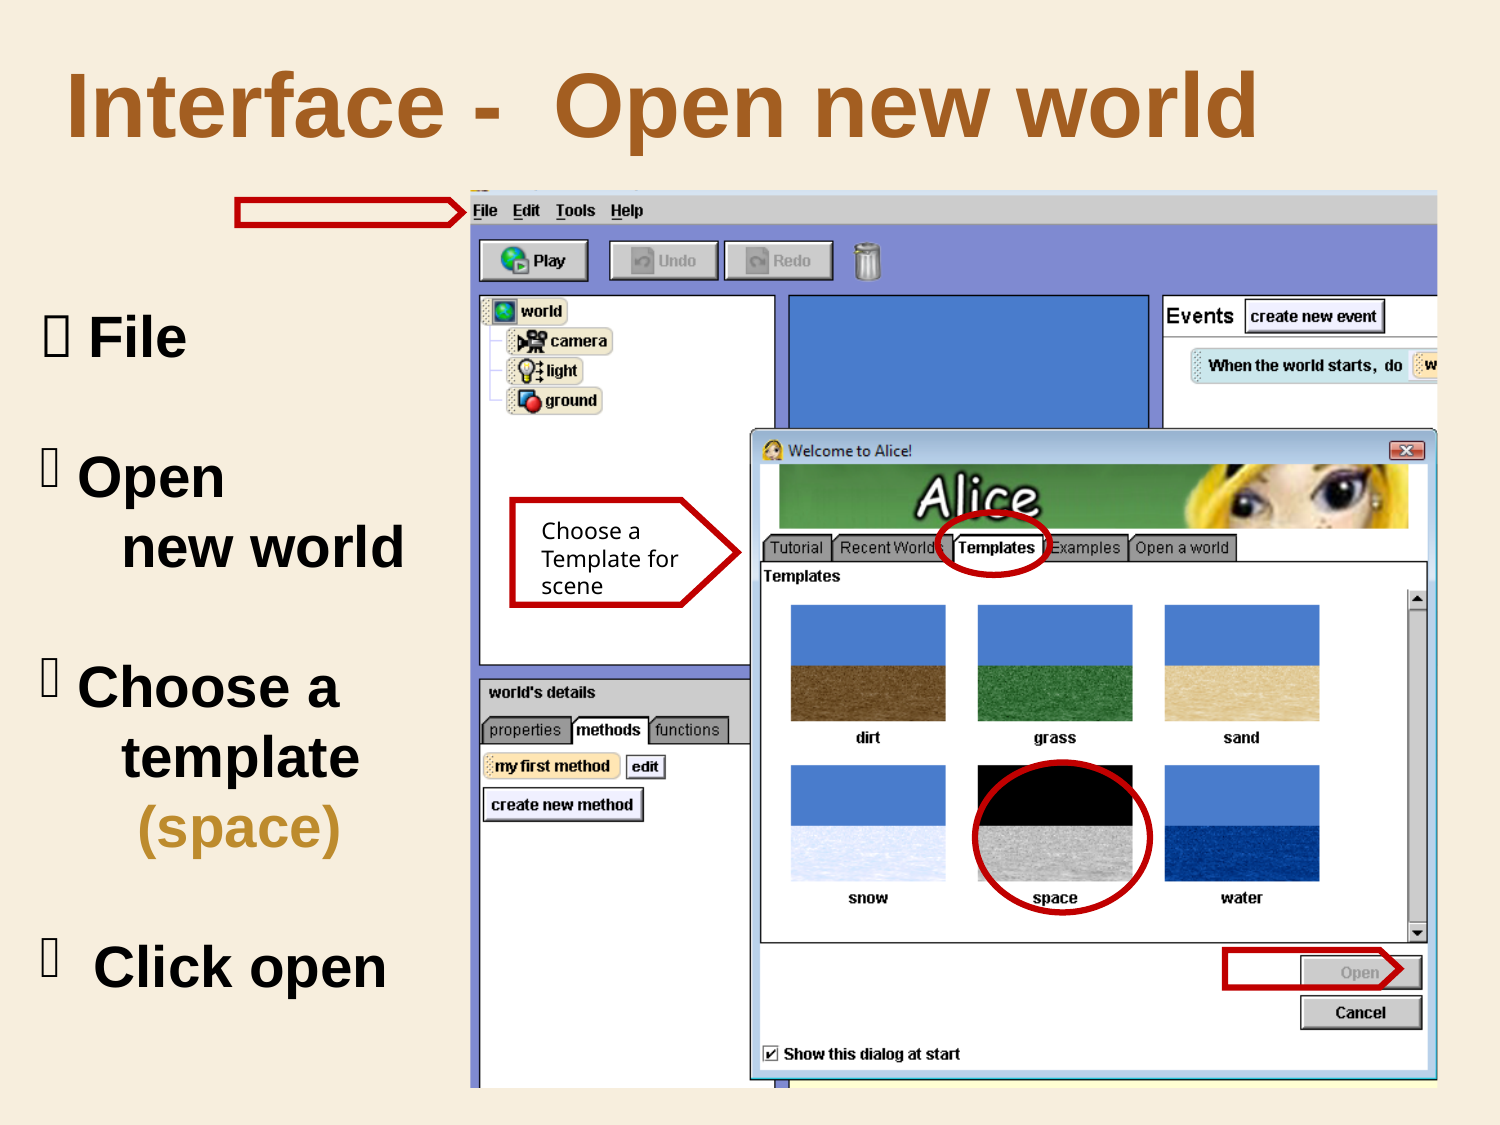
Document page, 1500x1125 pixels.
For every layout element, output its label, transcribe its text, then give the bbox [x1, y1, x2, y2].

text_box [237, 200, 463, 225]
text_box  File Open new world Choose a template (space) Click open [24, 291, 464, 1077]
text_box Interface - Open new world [50, 38, 1438, 163]
picture [469, 189, 1438, 1088]
